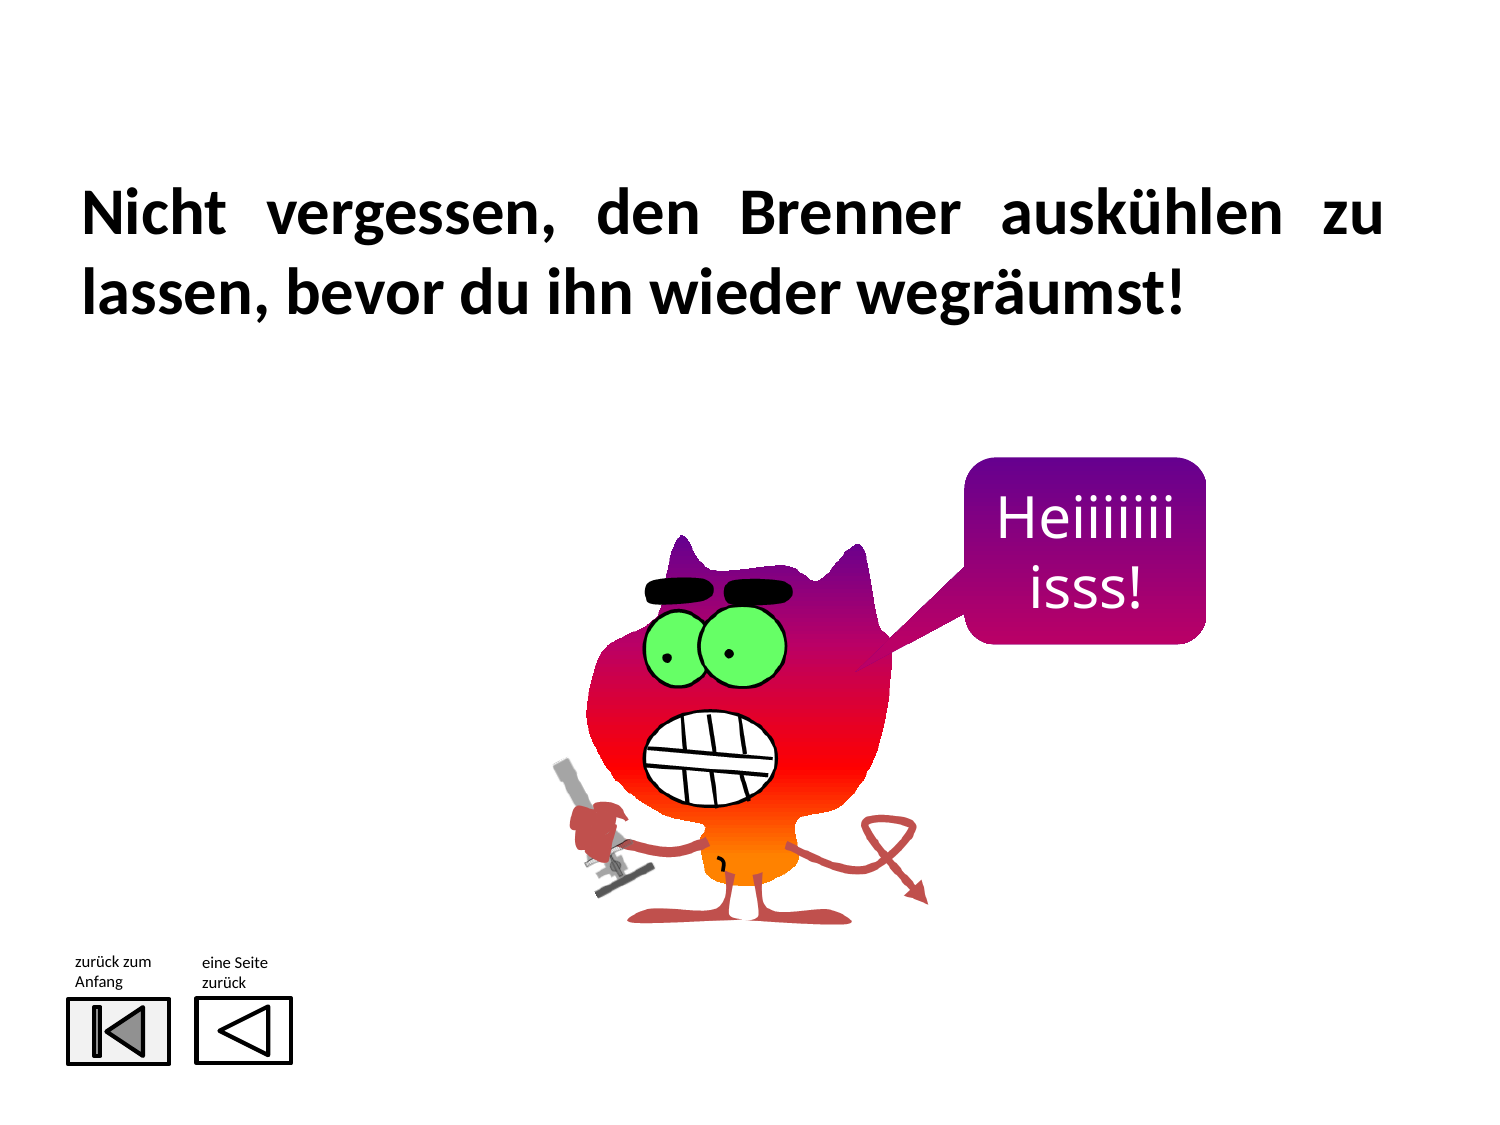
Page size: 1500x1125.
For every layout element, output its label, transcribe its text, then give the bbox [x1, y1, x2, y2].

picture [496, 526, 971, 932]
text_box Heiiiiiiiisss! [975, 472, 1196, 628]
text_box [962, 455, 1209, 647]
text_box Nicht vergessen, den Brenner auskühlen zu lassen, bevor du ihn wieder wegräumst! [66, 160, 1402, 381]
text_box [194, 1000, 293, 1065]
text_box eine Seite zurück [187, 945, 304, 1000]
text_box zurück zum Anfang [60, 943, 177, 999]
text_box [66, 999, 171, 1066]
